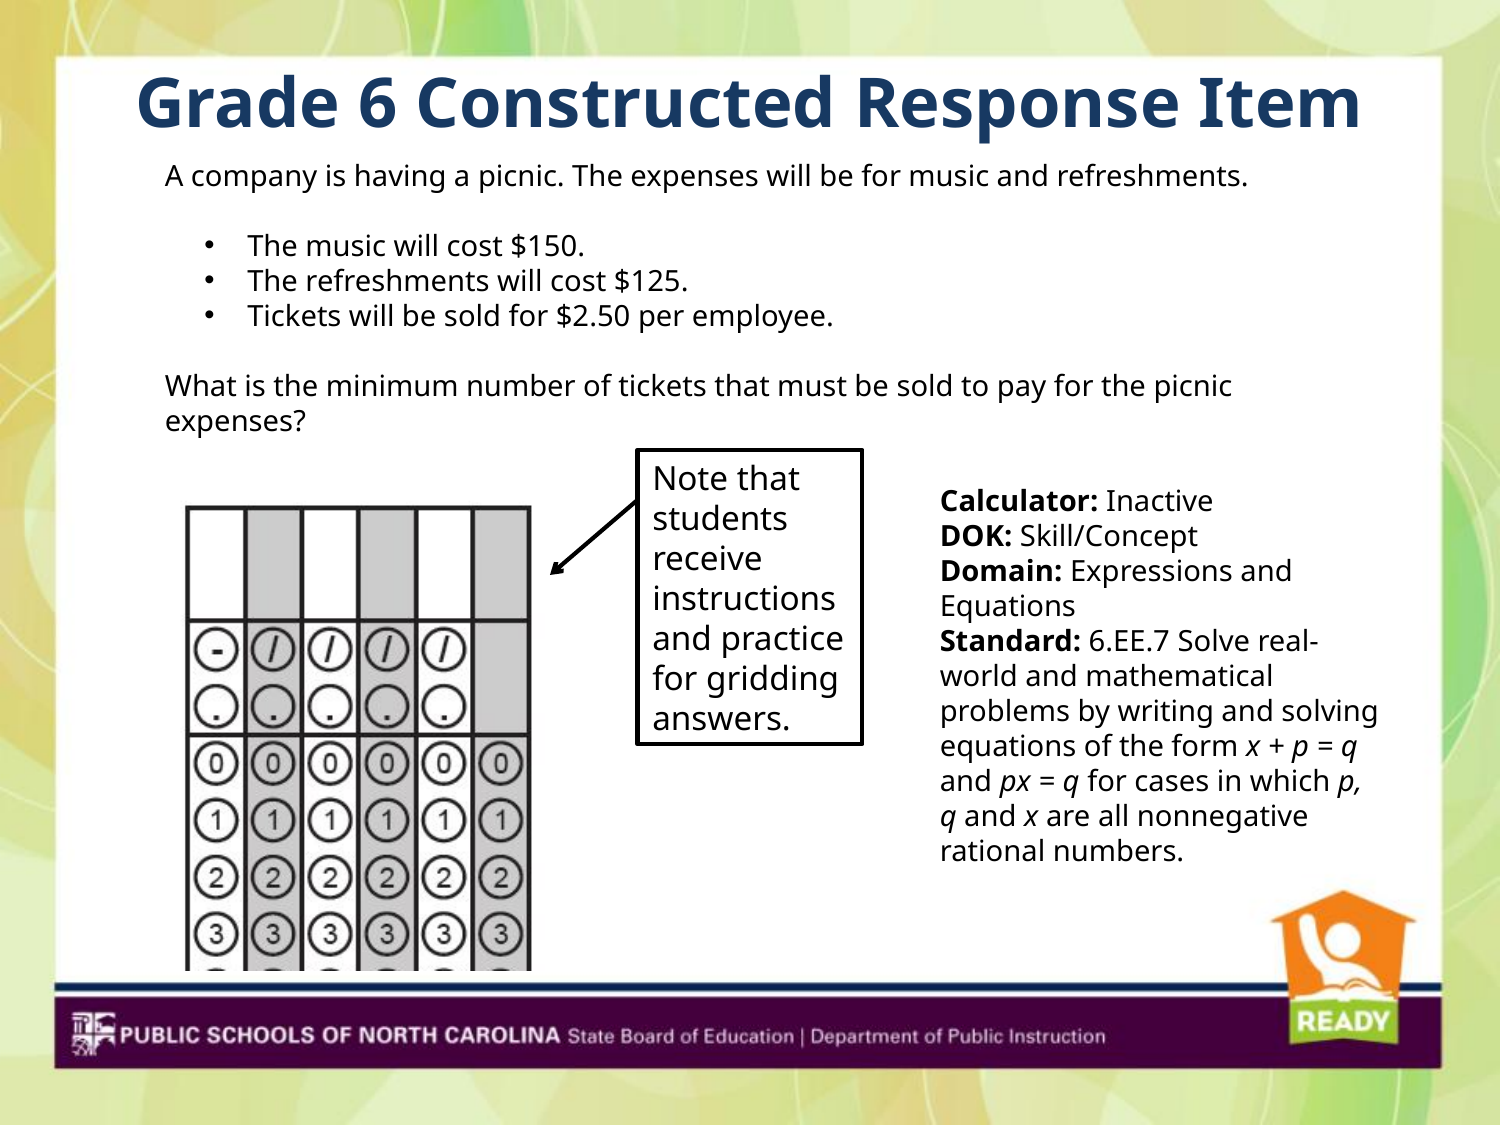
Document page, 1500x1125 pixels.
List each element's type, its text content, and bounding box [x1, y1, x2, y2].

text_box Note that students receive instructions and practice for gridding answers. [635, 448, 864, 746]
text_box Calculator: Inactive DOK: Skill/Concept Domain: Expressions and Equations Standard: 6.EE.7 Solve real-world and mathematical problems by writing and solving equations of the form x + p = q and px = q for cases in which p, q and x are all nonnegative rational numbers. [924, 474, 1400, 875]
text_box A company is having a picnic. The expenses will be for music and refreshments. The music will cost $150. The refreshments will cost $125. Tickets will be sold for $2.50 per employee. What is the minimum number of tickets that must be sold to pay for the picnic expenses? [149, 149, 1275, 505]
picture [0, 0, 1500, 1125]
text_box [549, 499, 638, 576]
title Grade 6 Constructed Response Item [87, 12, 1413, 188]
